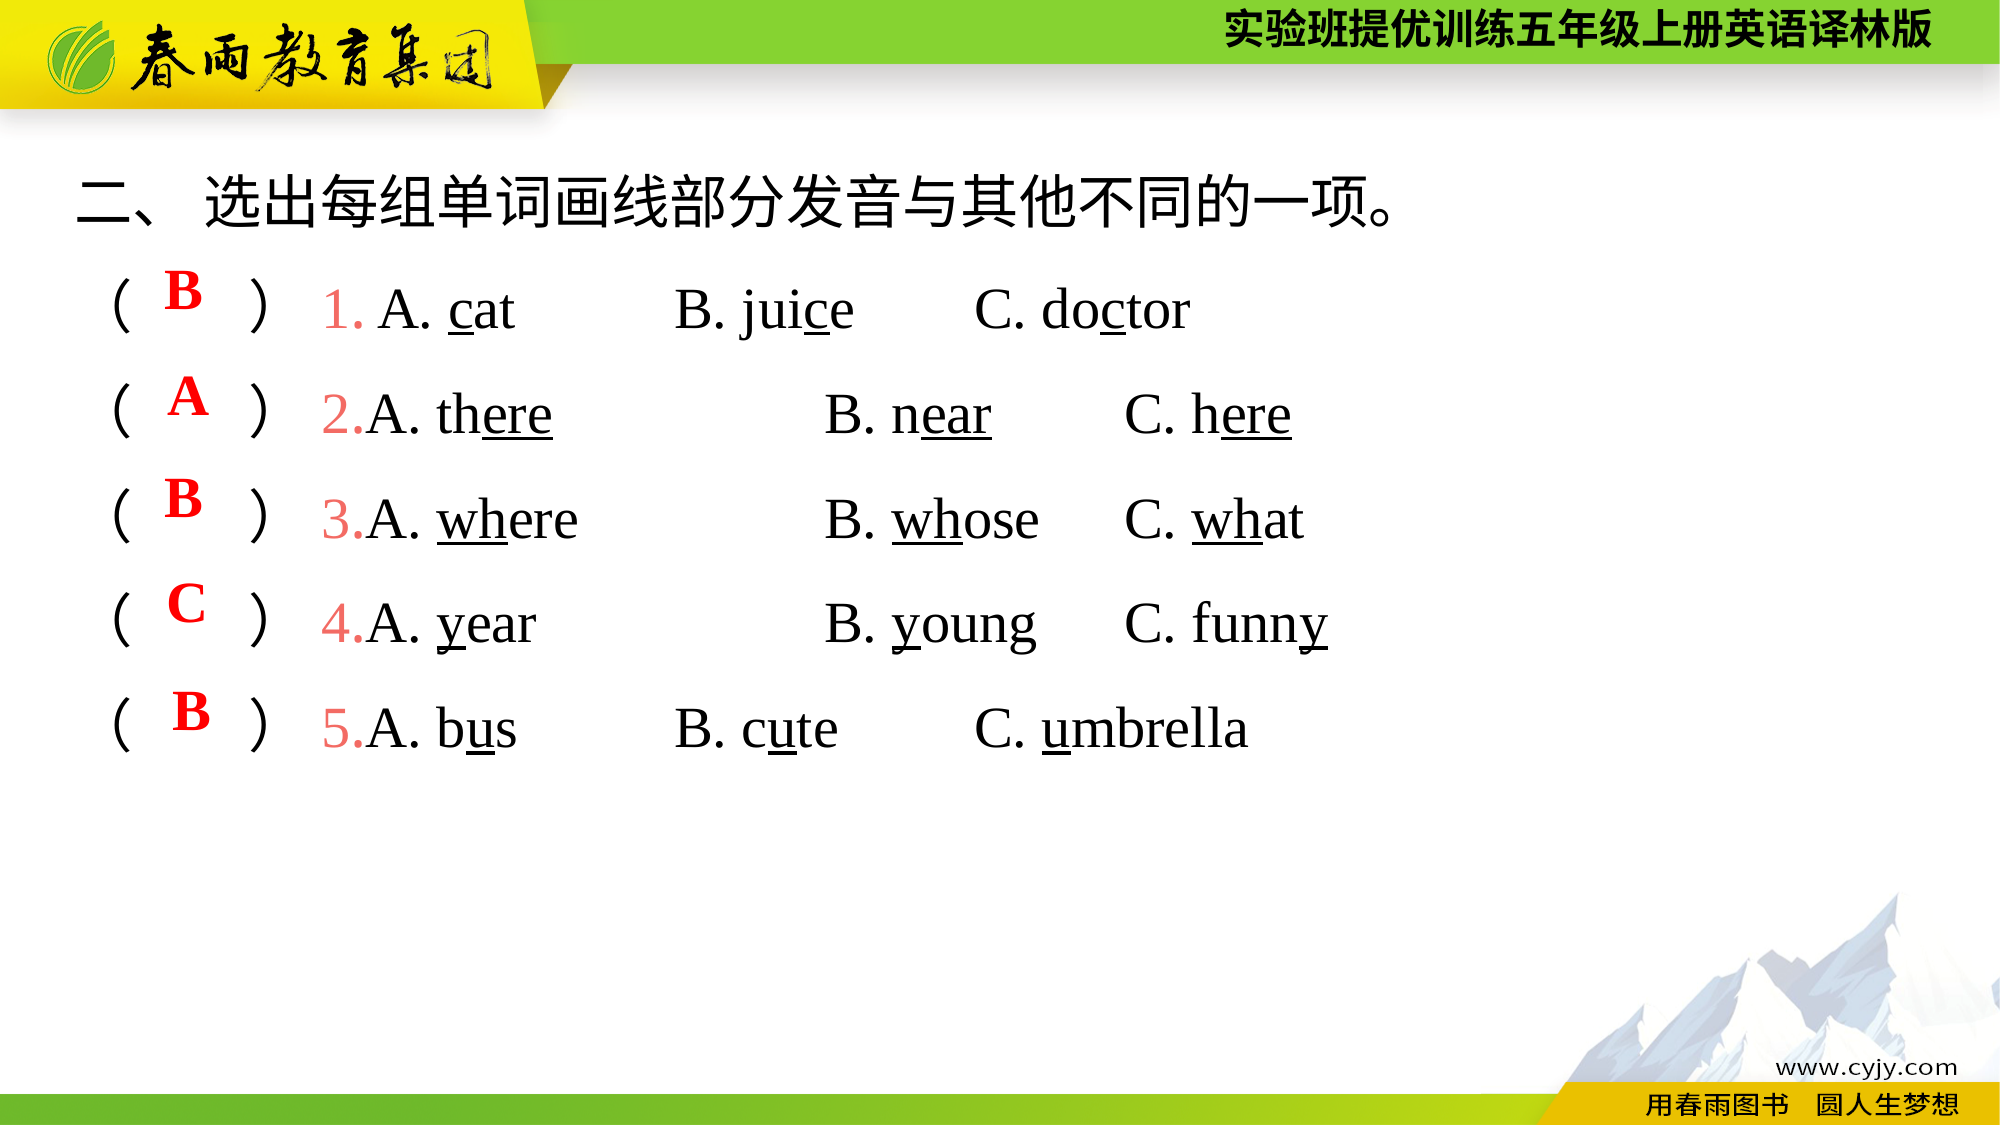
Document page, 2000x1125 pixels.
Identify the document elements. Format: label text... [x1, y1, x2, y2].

text_box C [151, 556, 224, 642]
text_box A [153, 349, 225, 435]
text_box B [149, 243, 219, 329]
text_box B [157, 664, 226, 750]
text_box B [149, 451, 219, 537]
picture [0, 0, 2000, 1125]
list 二、 选出每组单词画线部分发音与其他不同的一项。 （ ）1. A. cat B. juice C. doctor （ ）2.A. there B. near C. here （ ）3.A. where B. whose C. what （ ）4.A. year B. young C. funny （ ）5.A. bus B. cute C. umbrella [59, 122, 1944, 774]
